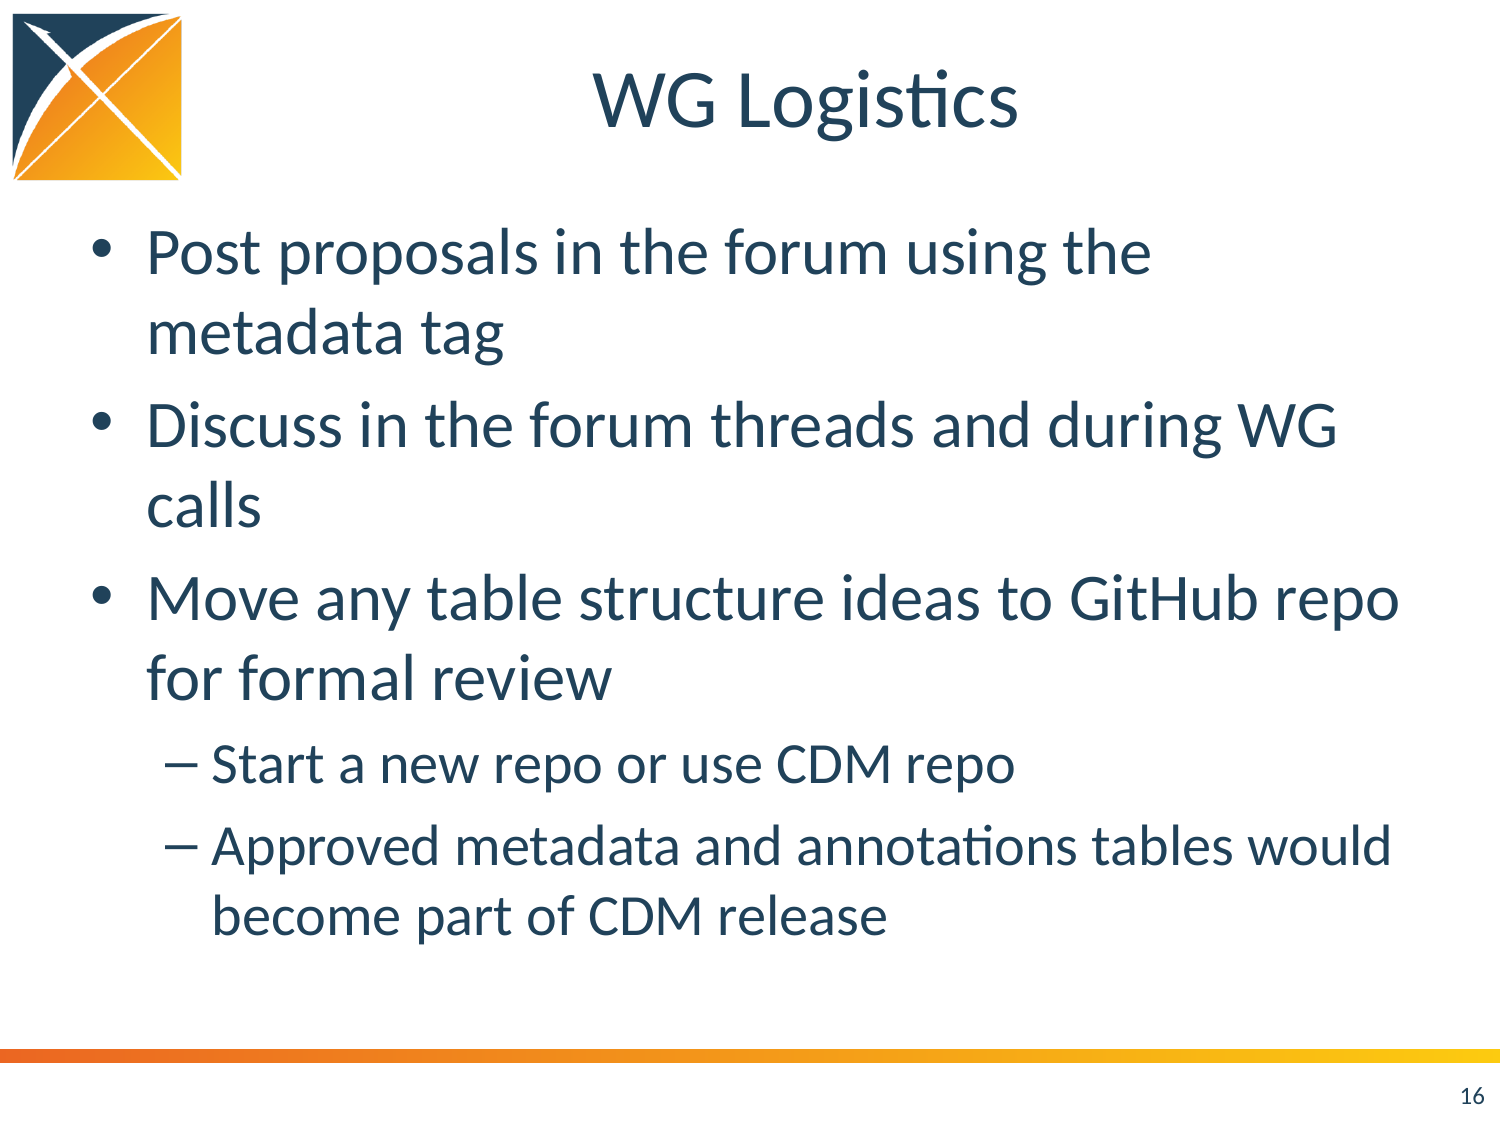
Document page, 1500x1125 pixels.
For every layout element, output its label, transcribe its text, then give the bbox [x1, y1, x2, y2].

slide_number 16 [1149, 1065, 1500, 1125]
title WG Logistics [187, 24, 1425, 163]
picture [0, 0, 206, 200]
list Post proposals in the forum using the metadata tag Discuss in the forum threads and during WG calls Move any table structure ideas to GitHub repo for formal review Start a new repo or use CDM repo Approved metadata and annotations tables would become part of CDM release [75, 200, 1425, 1005]
